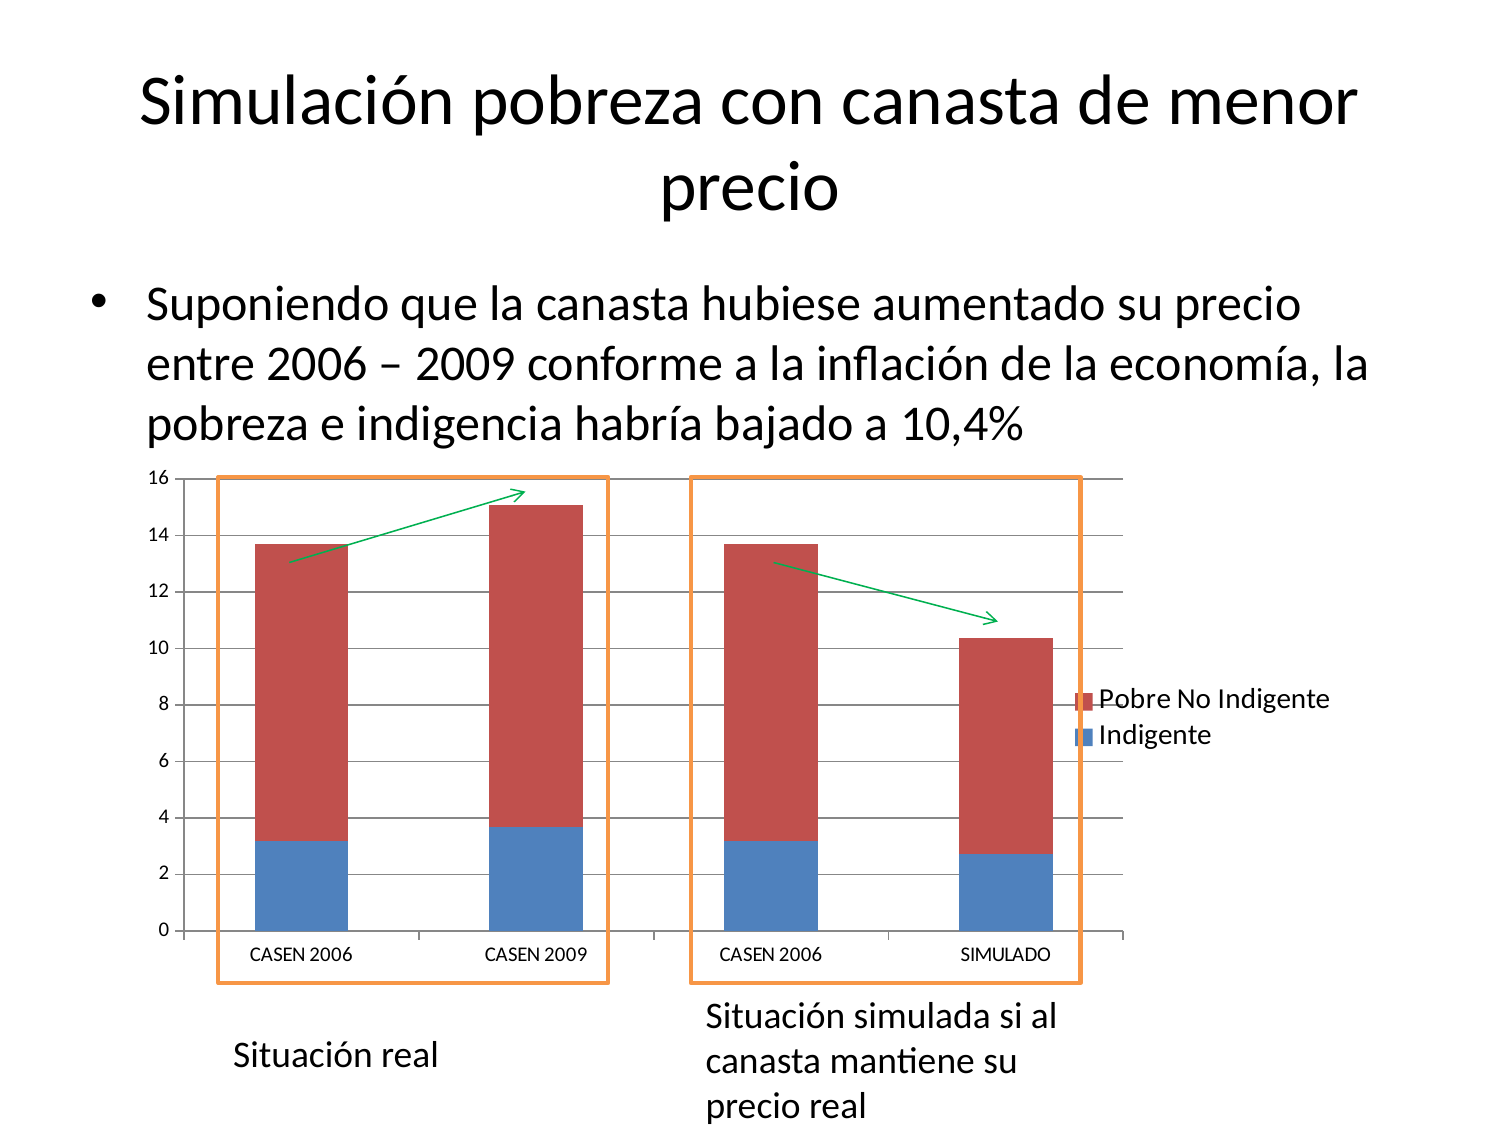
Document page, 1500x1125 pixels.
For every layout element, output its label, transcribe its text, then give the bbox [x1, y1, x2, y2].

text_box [773, 562, 999, 622]
text_box Situación real [218, 1023, 609, 1083]
text_box Situación simulada si al canasta mantiene su precio real [690, 995, 1093, 1125]
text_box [288, 491, 526, 563]
list Suponiendo que la canasta hubiese aumentado su precio entre 2006 – 2009 conforme a la inflación de la economía, la pobreza e indigencia habría bajado a 10,4% [75, 262, 1436, 480]
title Simulación pobreza con canasta de menor precio [75, 45, 1425, 233]
chart [123, 455, 1353, 986]
